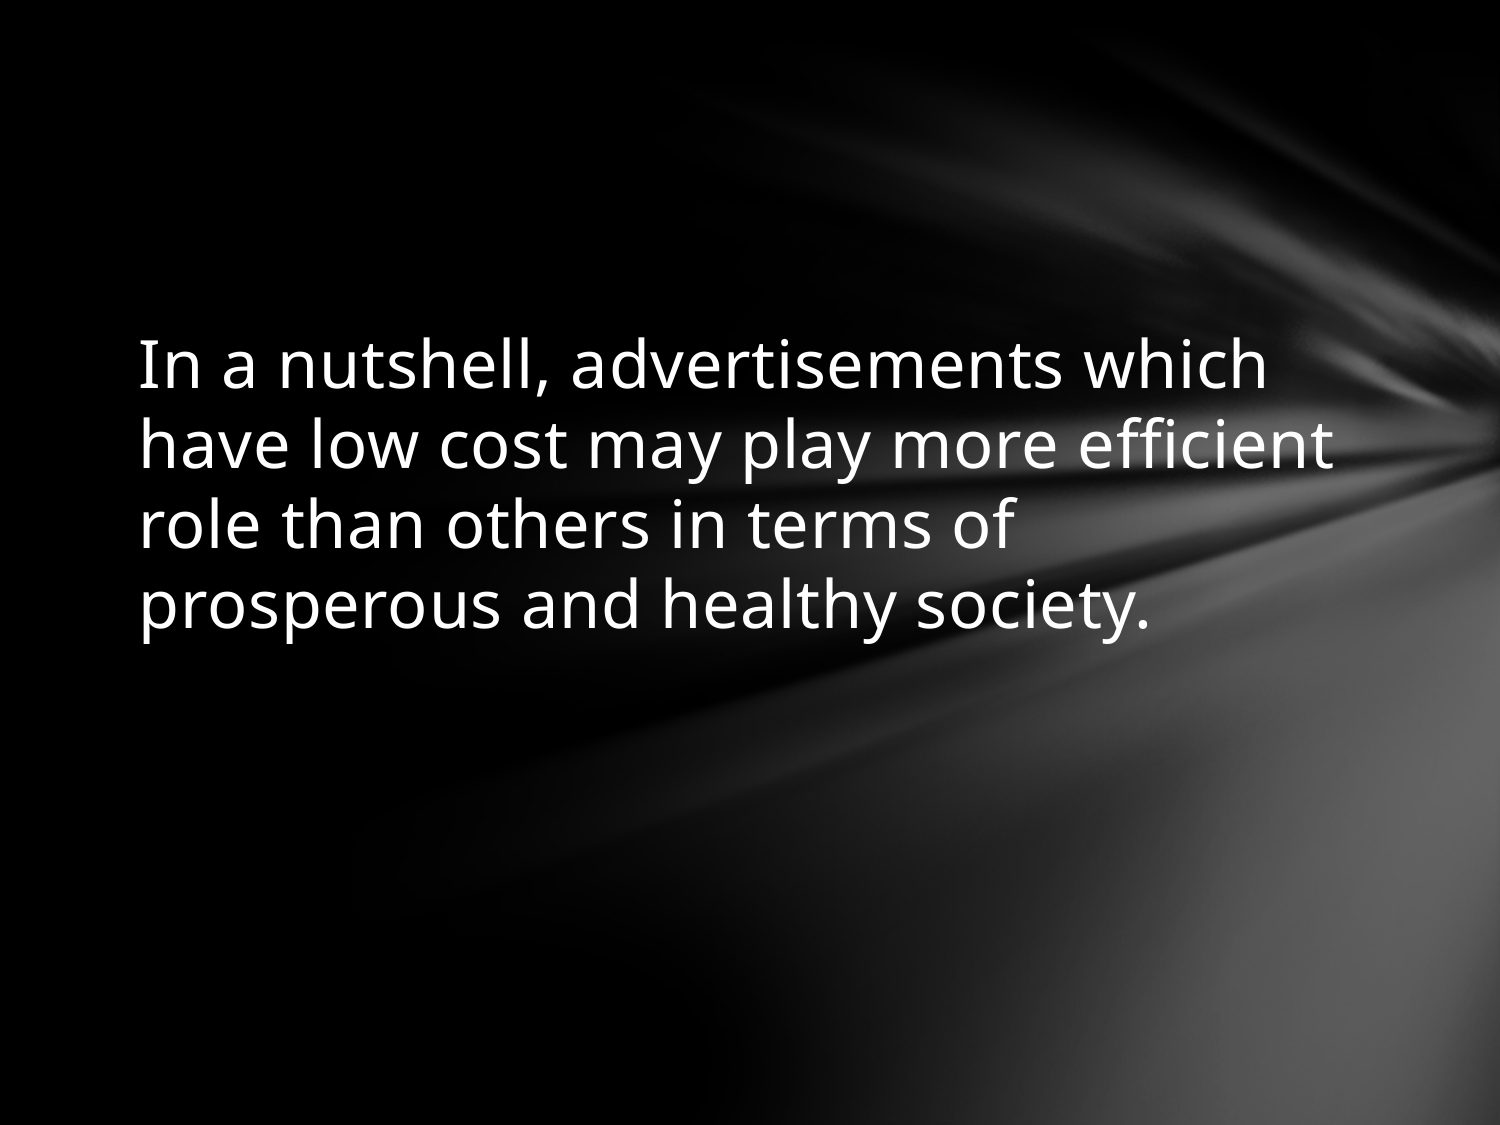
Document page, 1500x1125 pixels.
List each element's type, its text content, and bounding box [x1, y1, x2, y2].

list In a nutshell, advertisements which have low cost may play more efficient role than others in terms of prosperous and healthy society. [123, 314, 1384, 1090]
